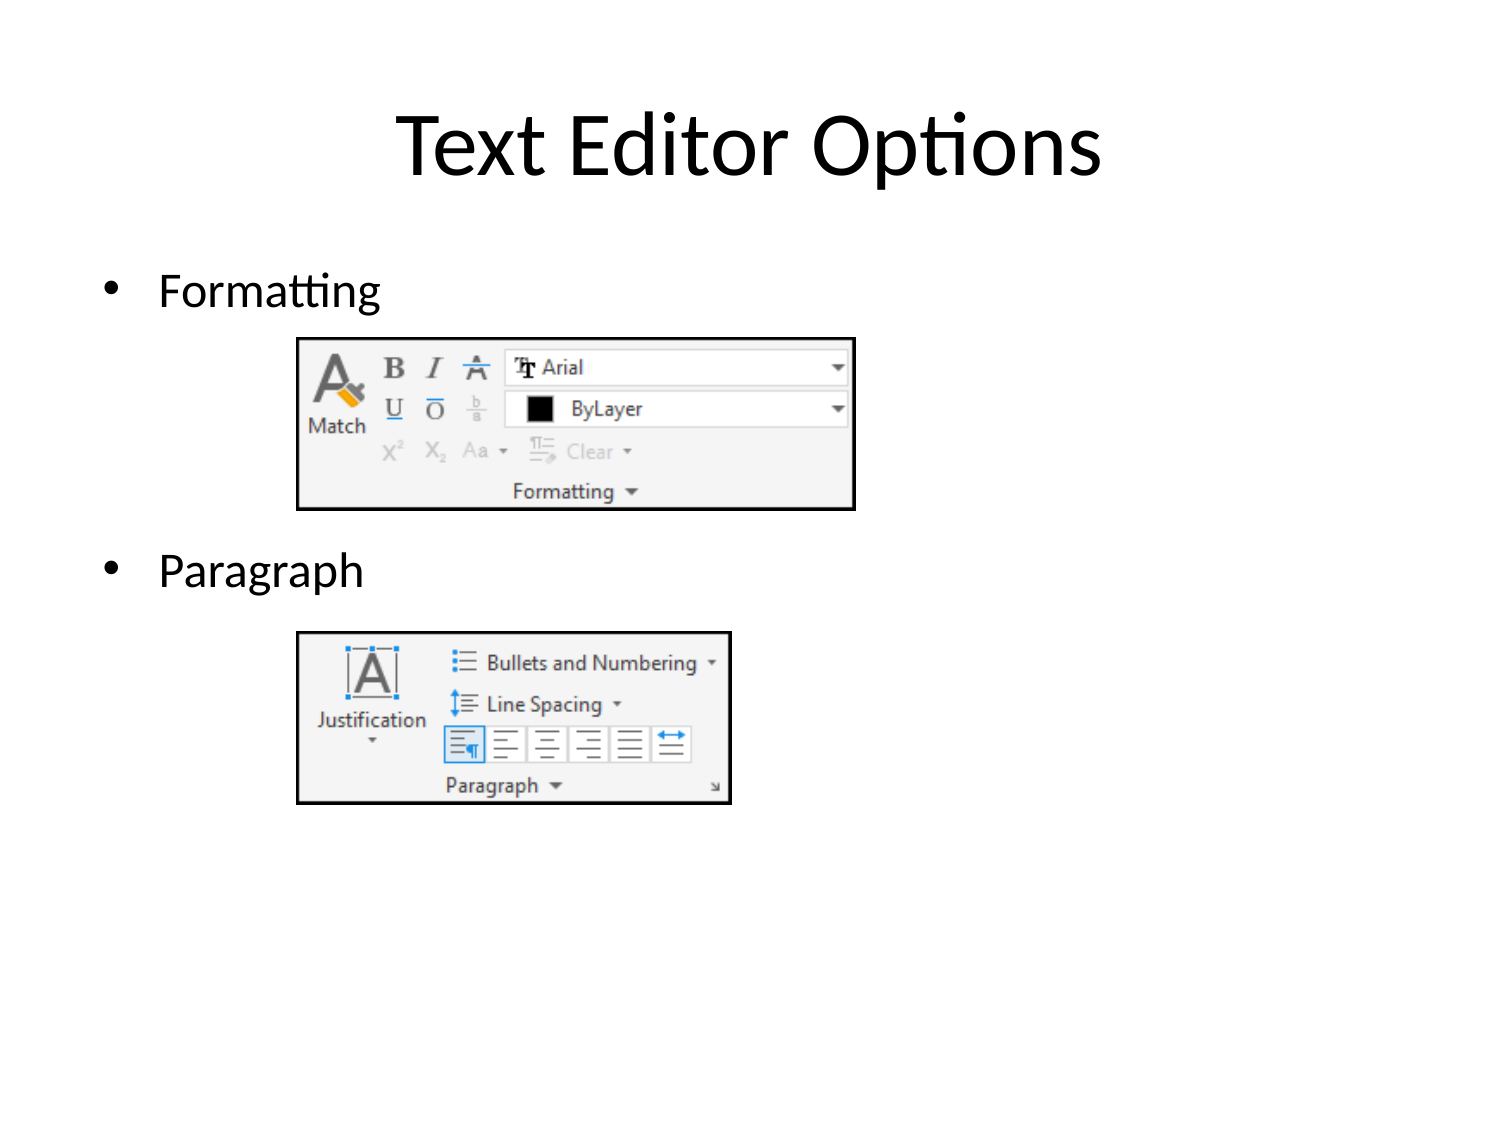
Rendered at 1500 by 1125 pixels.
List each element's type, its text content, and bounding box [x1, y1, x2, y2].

picture [296, 630, 732, 806]
list Formatting Paragraph [87, 249, 1313, 1013]
title Text Editor Options [75, 45, 1425, 233]
picture [296, 337, 856, 512]
